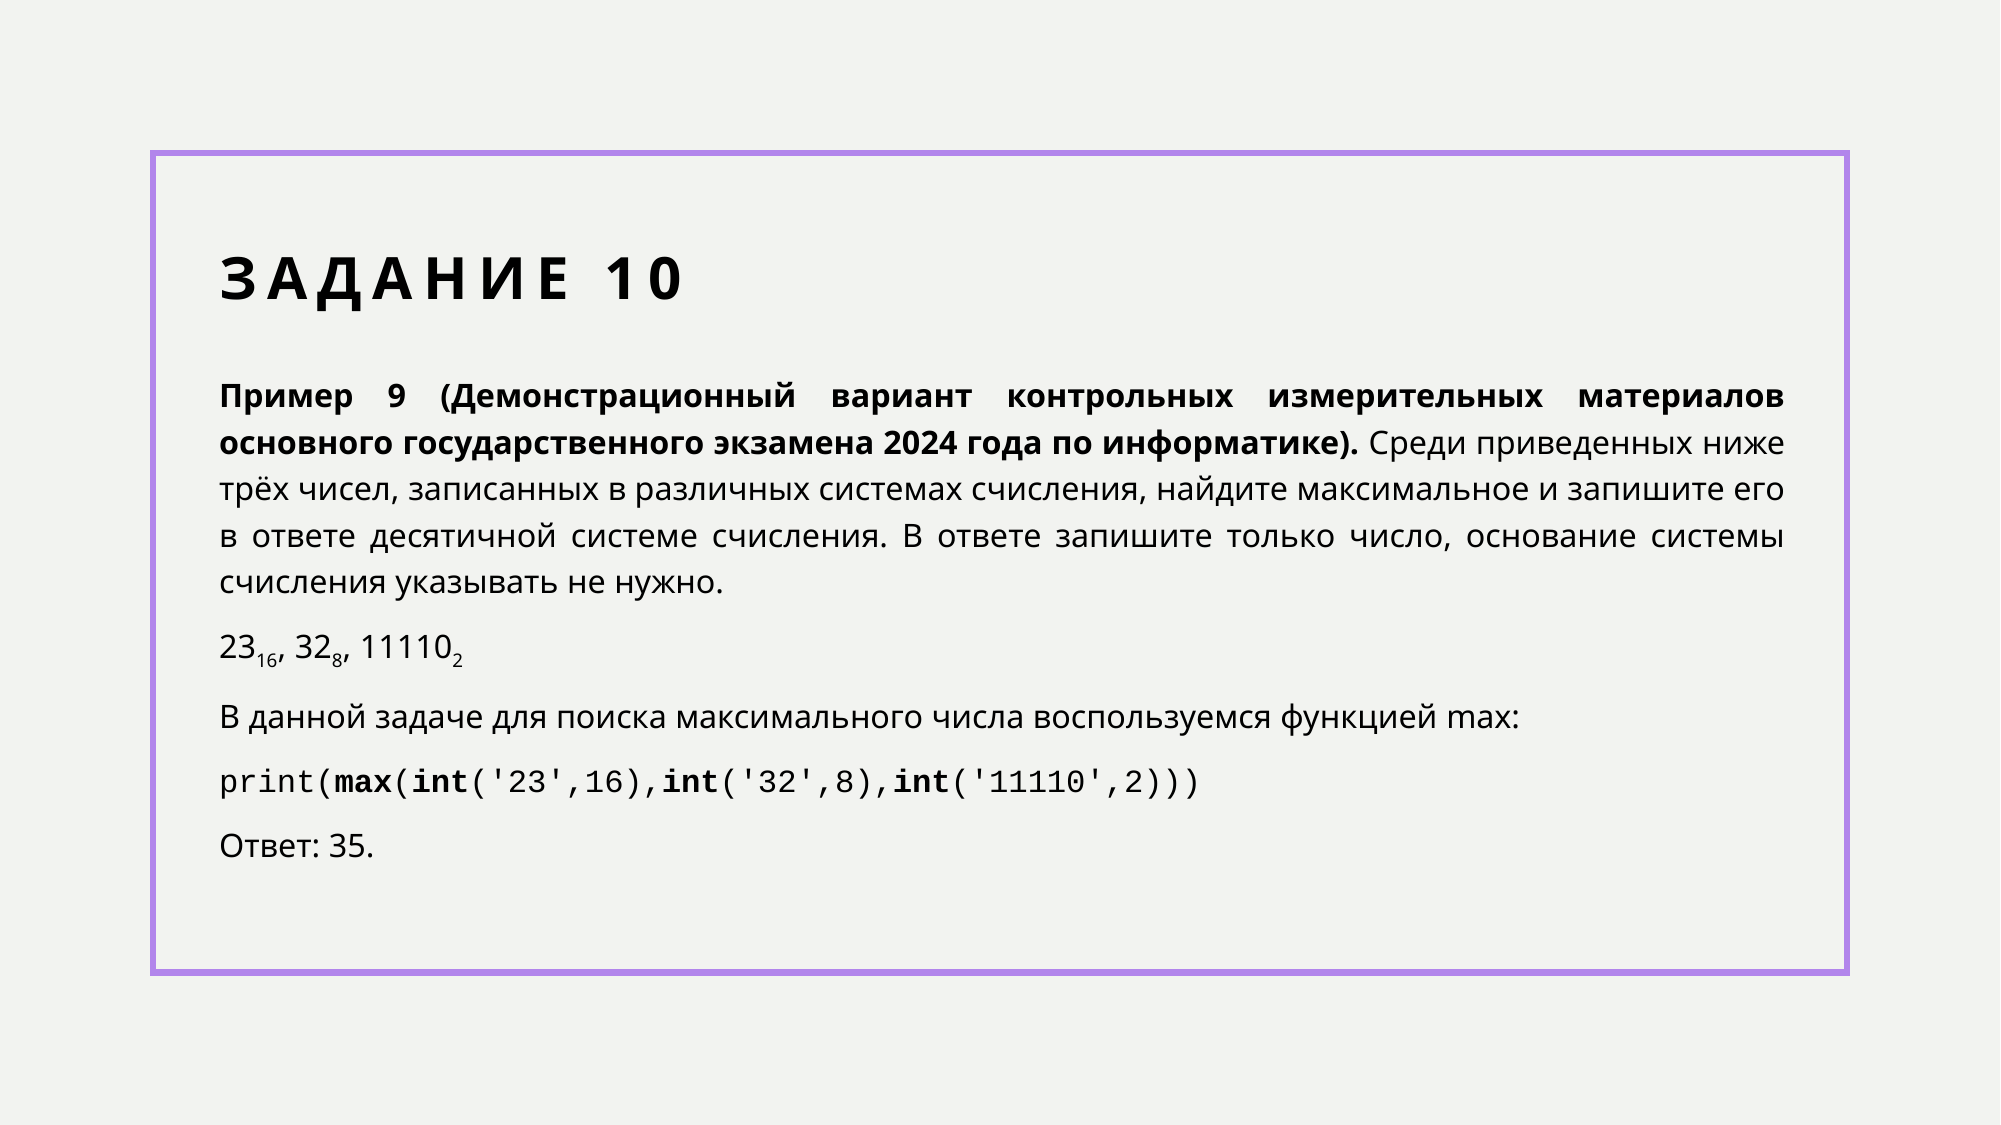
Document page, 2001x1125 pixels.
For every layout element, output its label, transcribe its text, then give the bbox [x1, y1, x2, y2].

list Пример 9 (Демонстрационный вариант контрольных измерительных материалов основного государственного экзамена 2024 года по информатике). Среди приведенных ниже трёх чисел, записанных в различных системах счисления, найдите максимальное и запишите его в ответе десятичной системе счисления. В ответе запишите только число, основание системы счисления указывать не нужно. 2316, 328, 111102 В данной задаче для поиска максимального числа воспользуемся функцией max: print(max(int('23',16),int('32',8),int('11110',2))) Ответ: 35. [204, 360, 1801, 876]
title Задание 10 [204, 143, 1677, 320]
